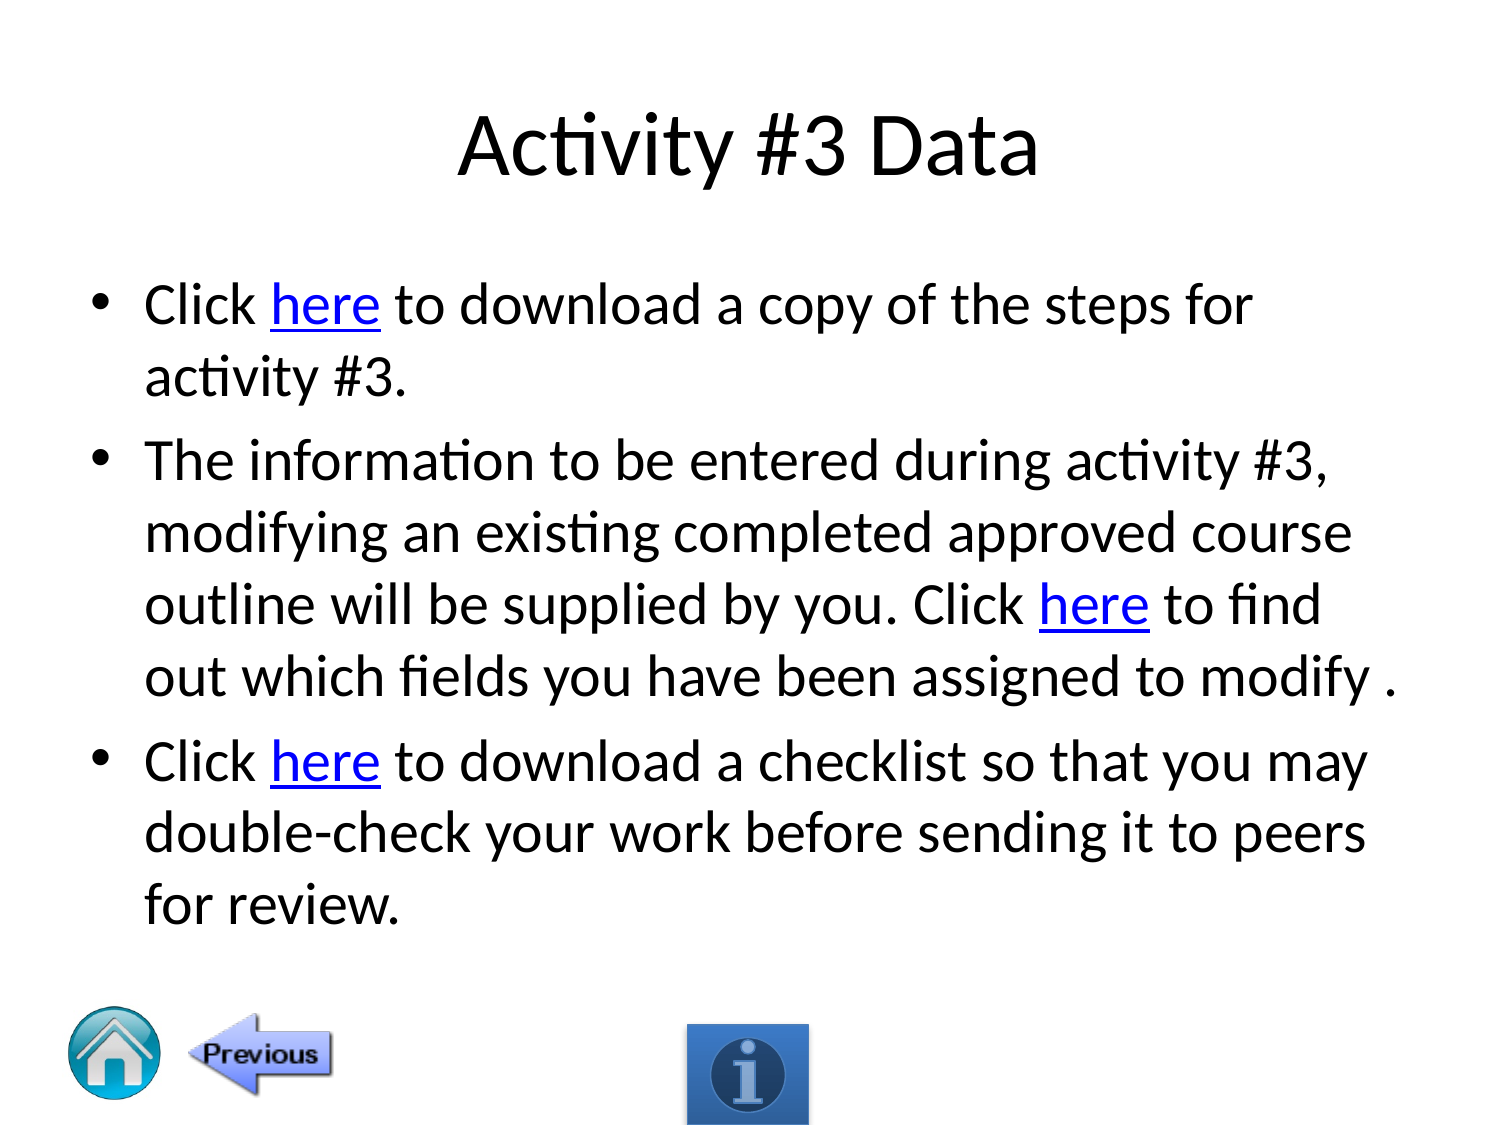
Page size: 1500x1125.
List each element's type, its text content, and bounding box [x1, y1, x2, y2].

picture [187, 1012, 338, 1102]
text_box [687, 1024, 809, 1125]
list Click here to download a copy of the steps for activity #3. The information to be entered during activity #3, modifying an existing completed approved course outline will be supplied by you. Click here to find out which fields you have been assigned to modify . Click here to download a checklist so that you may double-check your work before sending it to peers for review. [75, 257, 1425, 1000]
picture [62, 999, 166, 1104]
title Activity #3 Data [75, 45, 1425, 233]
